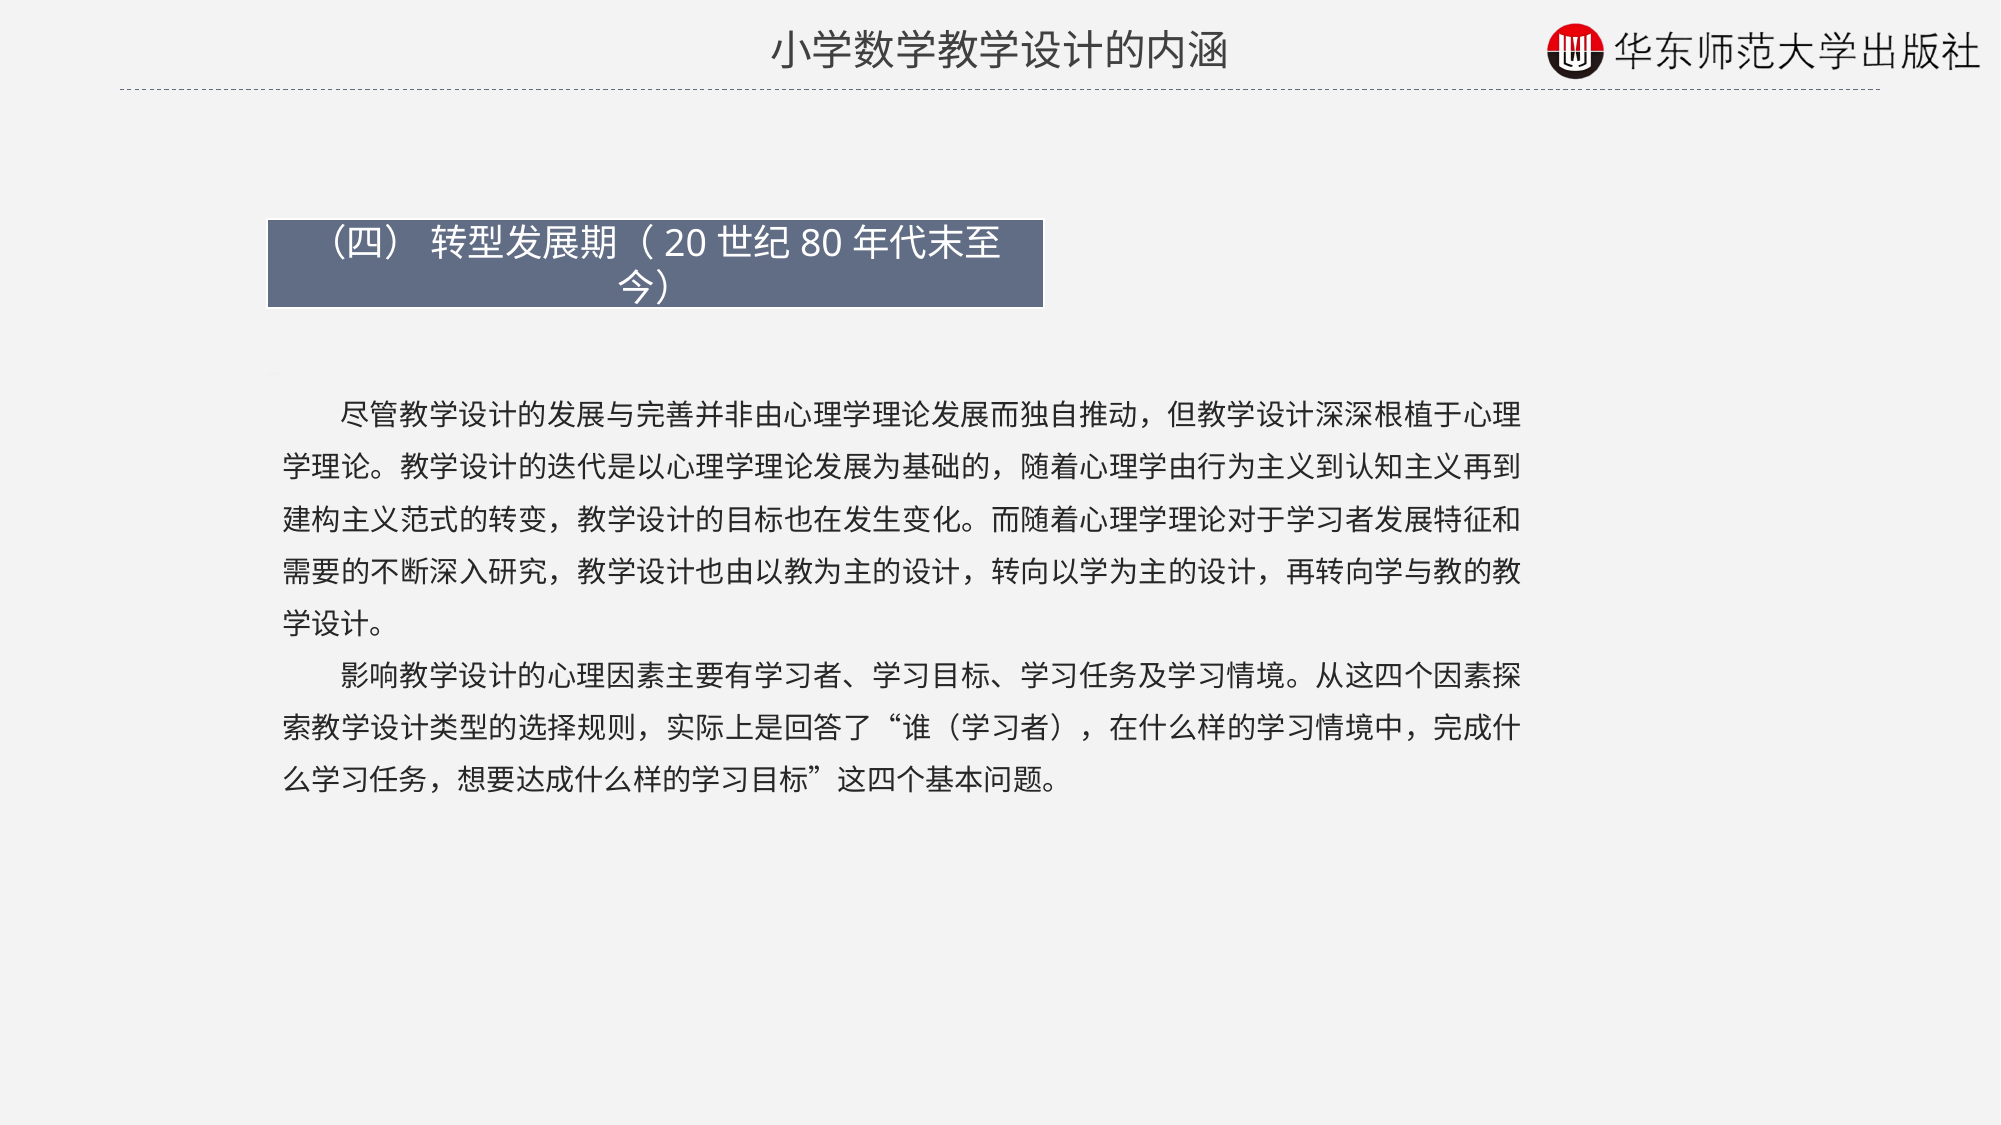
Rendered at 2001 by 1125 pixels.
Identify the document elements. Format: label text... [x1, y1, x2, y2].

text_box 小学数学教学设计的内涵 [680, 23, 1320, 74]
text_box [1536, 13, 1989, 83]
text_box 尽管教学设计的发展与完善并非由心理学理论发展而独自推动，但教学设计深深根植于心理学理论。教学设计的迭代是以心理学理论发展为基础的，随着心理学由行为主义到认知主义再到建构主义范式的转变，教学设计的目标也在发生变化。而随着心理学理论对于学习者发展特征和需要的不断深入研究，教学设计也由以教为主的设计，转向以学为主的设计，再转向学与教的教学设计。 影响教学设计的心理因素主要有学习者、学习目标、学习任务及学习情境。从这四个因素探索教学设计类型的选择规则，实际上是回答了“谁（学习者），在什么样的学习情境中，完成什么学习任务，想要达成什么样的学习目标”这四个基本问题。 [267, 372, 1537, 804]
text_box （四） 转型发展期（20世纪80年代末至今） [266, 218, 1045, 309]
